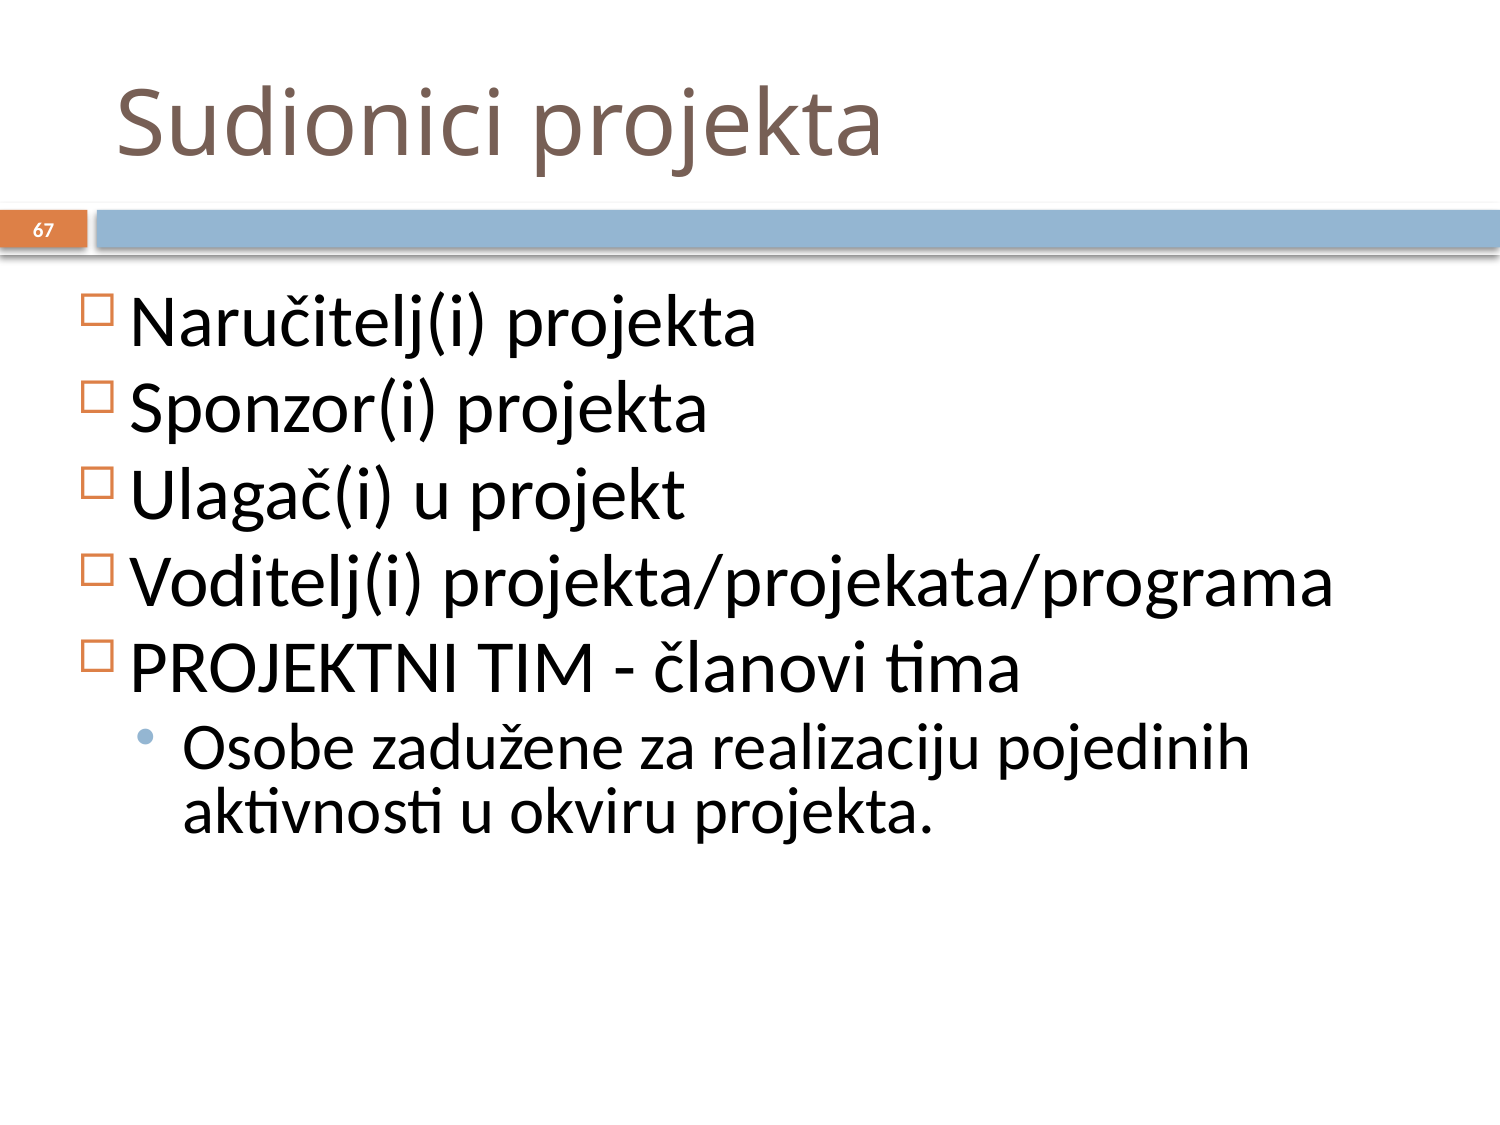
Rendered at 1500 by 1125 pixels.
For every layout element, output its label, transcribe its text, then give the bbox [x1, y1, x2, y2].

title Sudionici projekta [100, 37, 1439, 201]
list Naručitelj(i) projekta Sponzor(i) projekta Ulagač(i) u projekt Voditelj(i) projekta/projekata/programa PROJEKTNI TIM - članovi tima Osobe zadužene za realizaciju pojedinih aktivnosti u okviru projekta. [62, 281, 1443, 1077]
slide_number 67 [0, 208, 88, 249]
